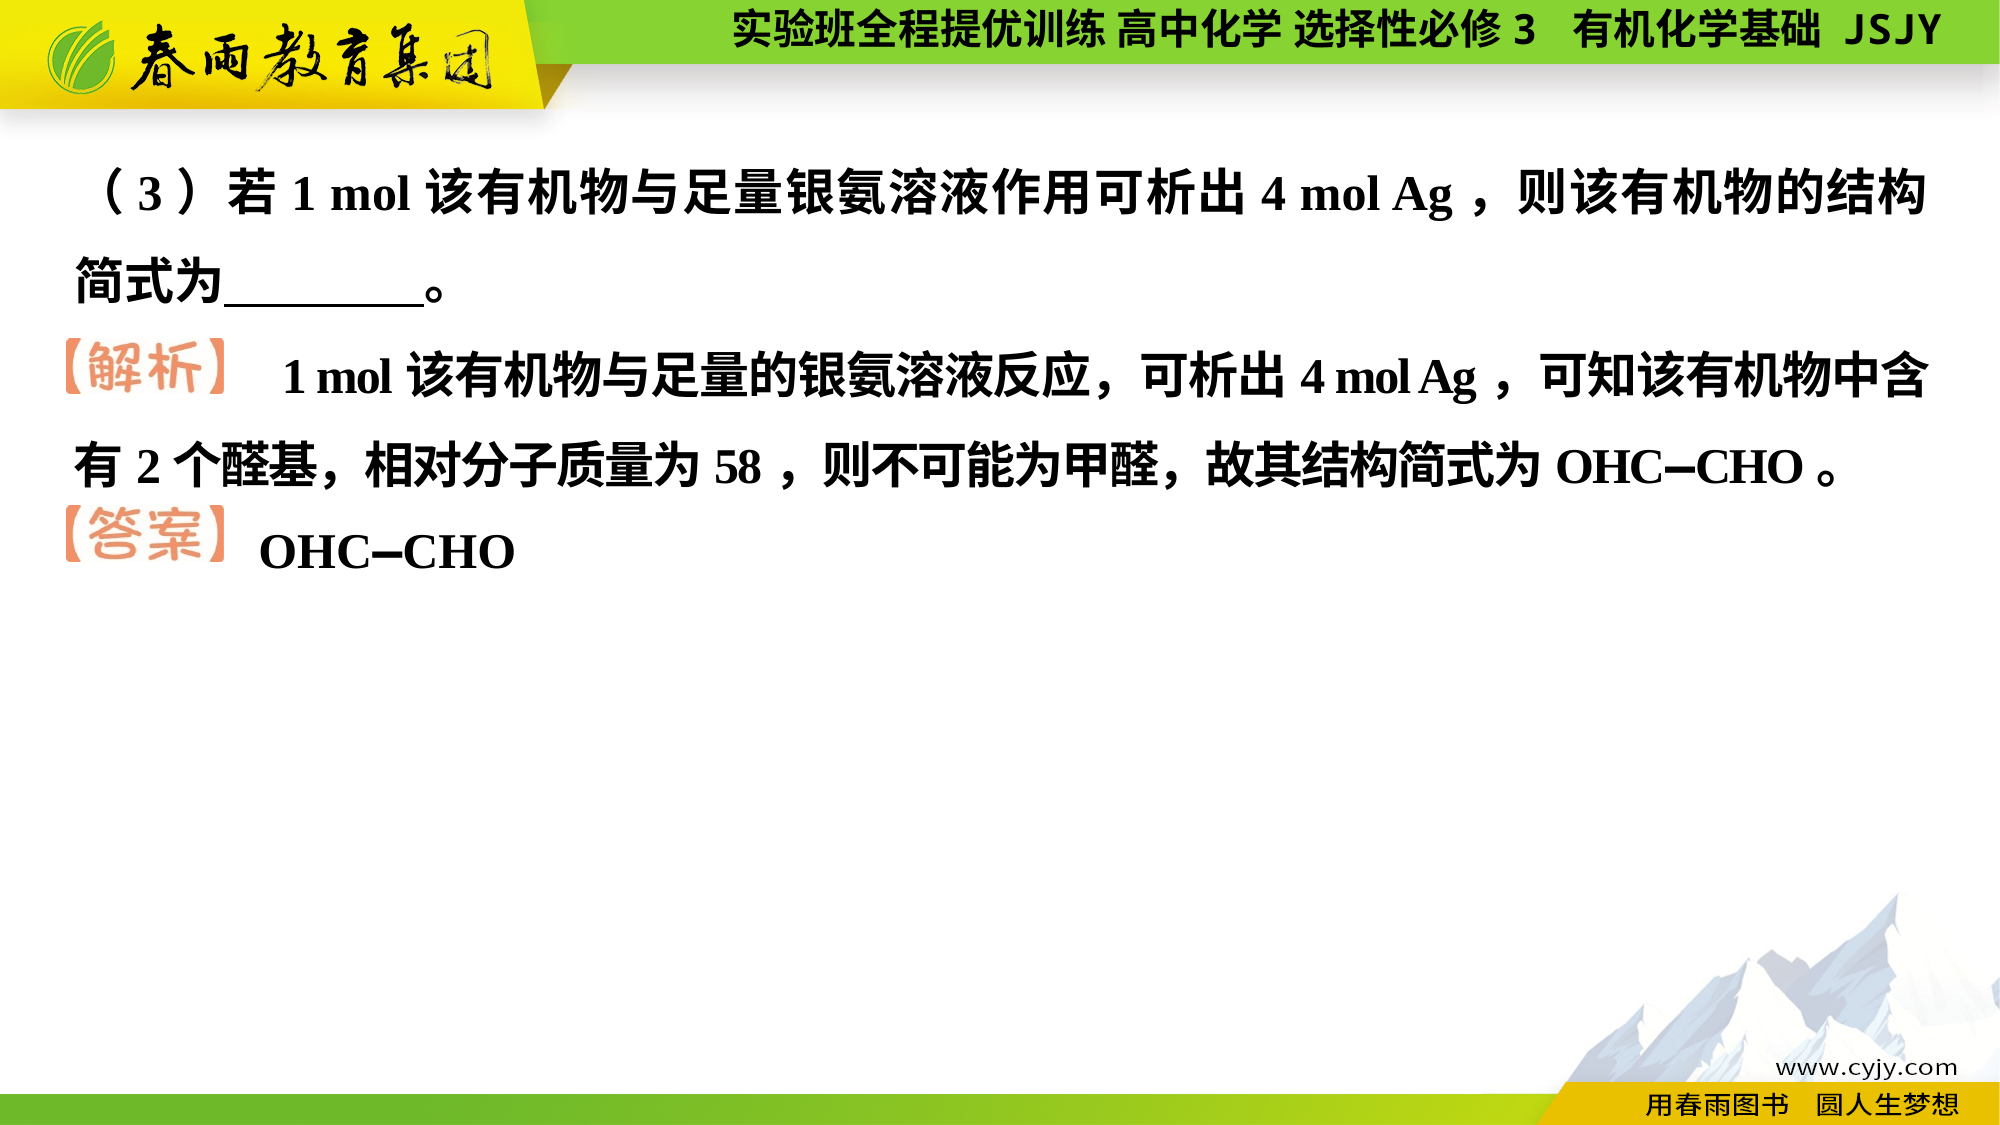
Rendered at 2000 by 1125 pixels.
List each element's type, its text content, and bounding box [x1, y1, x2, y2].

text_box 1 mol该有机物与足量的银氨溶液反应，可析出4 mol Ag，可知该有机物中含有2个醛基，相对分子质量为58，则不可能为甲醛，故其结构简式为OHC—CHO。 [59, 306, 1944, 502]
list （3）若1 mol该有机物与足量银氨溶液作用可析出4 mol Ag，则该有机物的结构简式为 。 [59, 122, 1944, 306]
text_box OHC—CHO [243, 480, 532, 586]
picture [0, 0, 2000, 1125]
